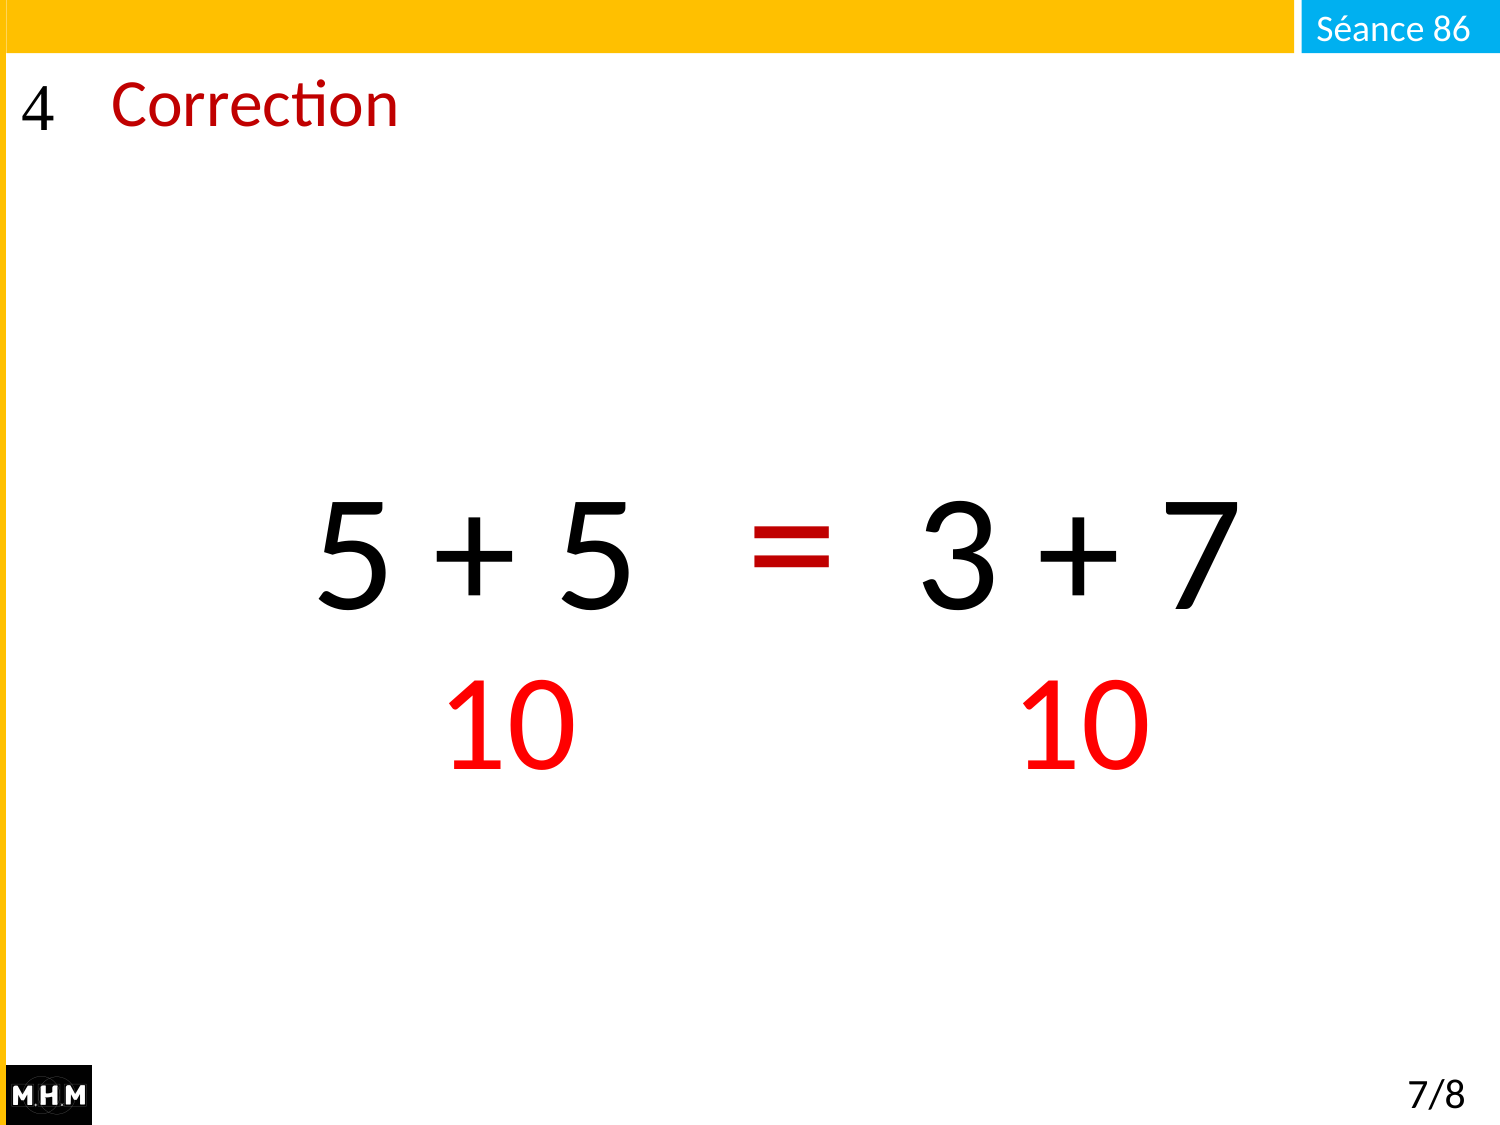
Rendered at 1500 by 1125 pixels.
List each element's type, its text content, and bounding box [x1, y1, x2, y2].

text_box 10 10 [392, 624, 1500, 805]
text_box 5 + 5 . . . 3 + 7 [899, 435, 1360, 624]
text_box 5 + 5 . . . 3 + 7 [196, 435, 685, 650]
text_box = [685, 414, 899, 624]
list 7/8 [1373, 1064, 1500, 1125]
picture [6, 1065, 92, 1125]
title Correction [96, 60, 1391, 149]
